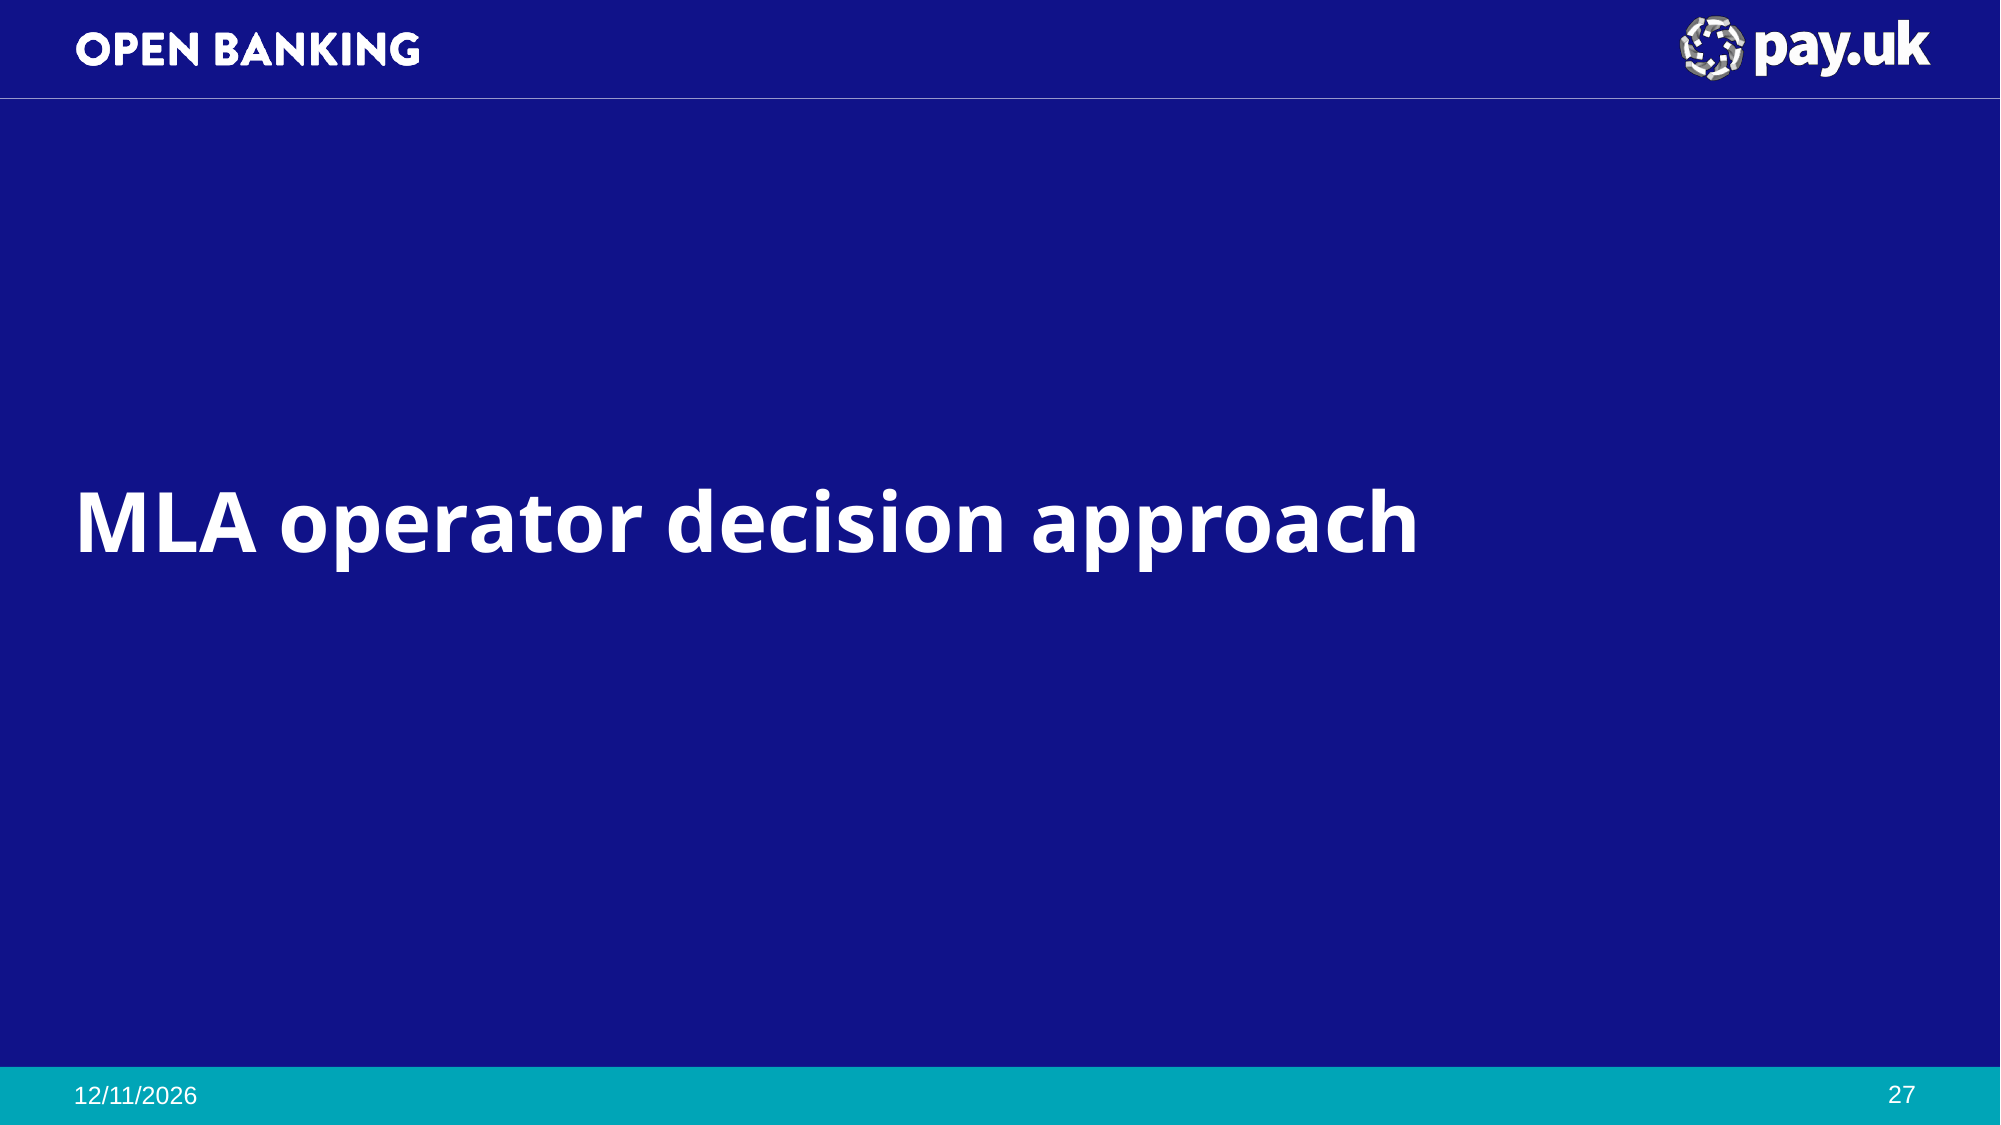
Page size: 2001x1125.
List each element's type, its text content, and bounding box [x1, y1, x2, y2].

slide_number 27 [1412, 1064, 1932, 1124]
footer [662, 1064, 1338, 1124]
picture [1670, 1, 1939, 87]
title MLA operator decision approach [59, 105, 1750, 576]
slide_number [59, 1065, 509, 1125]
picture [43, 0, 452, 99]
